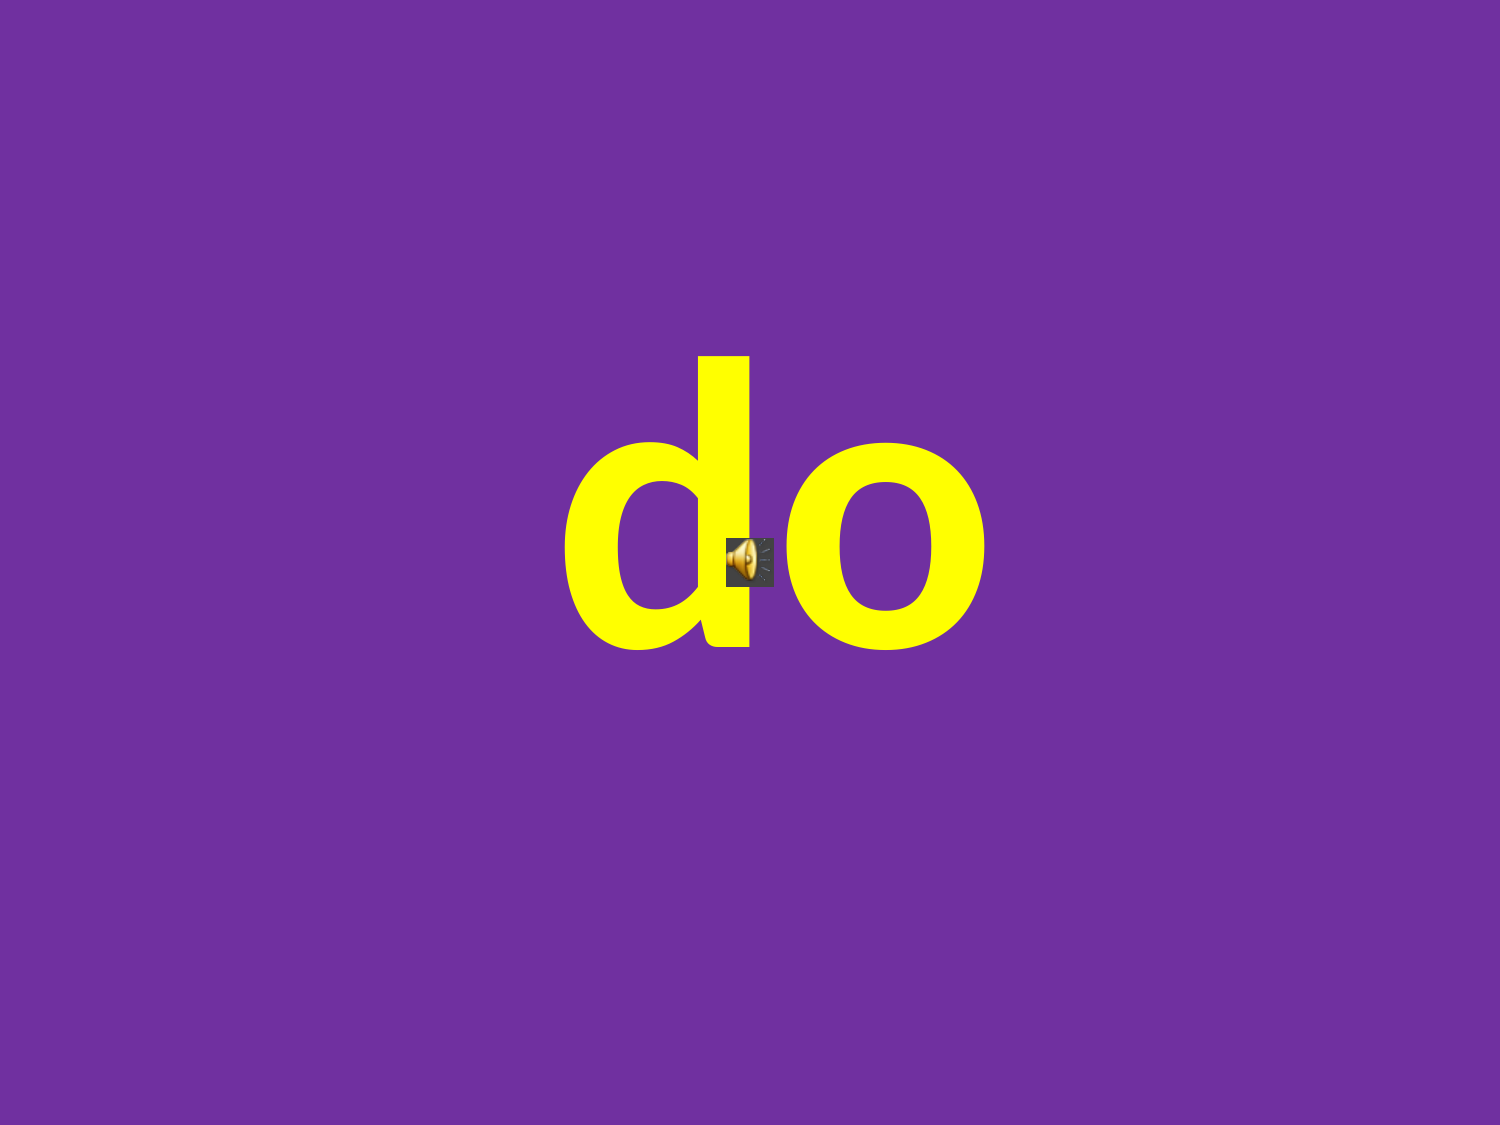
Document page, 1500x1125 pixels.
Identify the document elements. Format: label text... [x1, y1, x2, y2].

text_box do [99, 224, 1450, 738]
picture [724, 537, 776, 588]
